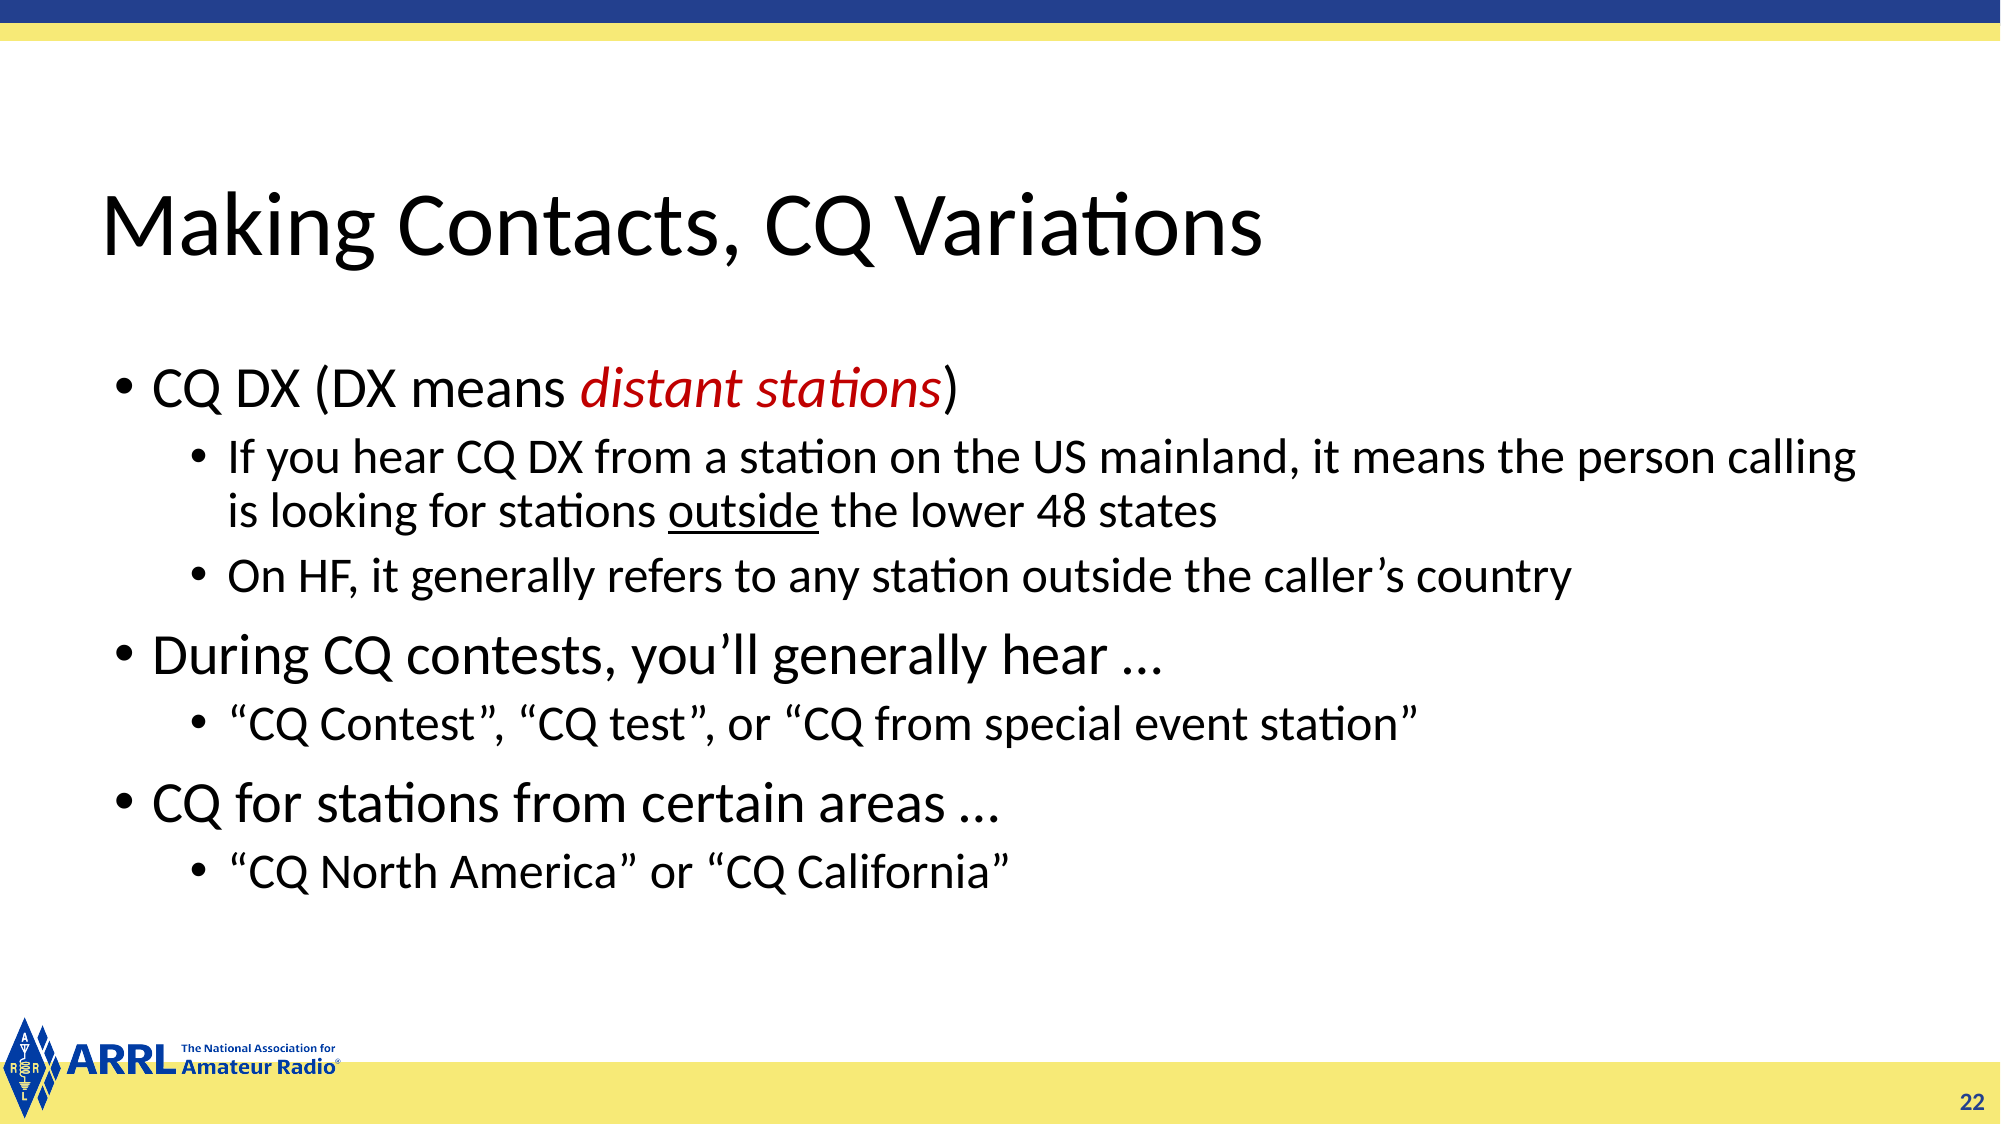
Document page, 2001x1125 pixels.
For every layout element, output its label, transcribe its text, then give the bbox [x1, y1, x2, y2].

title Making Contacts, CQ Variations [85, 168, 1886, 313]
picture [1, 1015, 342, 1121]
list CQ DX (DX means distant stations) If you hear CQ DX from a station on the US mainland, it means the person calling is looking for stations outside the lower 48 states On HF, it generally refers to any station outside the caller’s country During CQ contests, you’ll generally hear … “CQ Contest”, “CQ test”, or “CQ from special event station” CQ for stations from certain areas … “CQ North America” or “CQ California” [99, 350, 1900, 1037]
